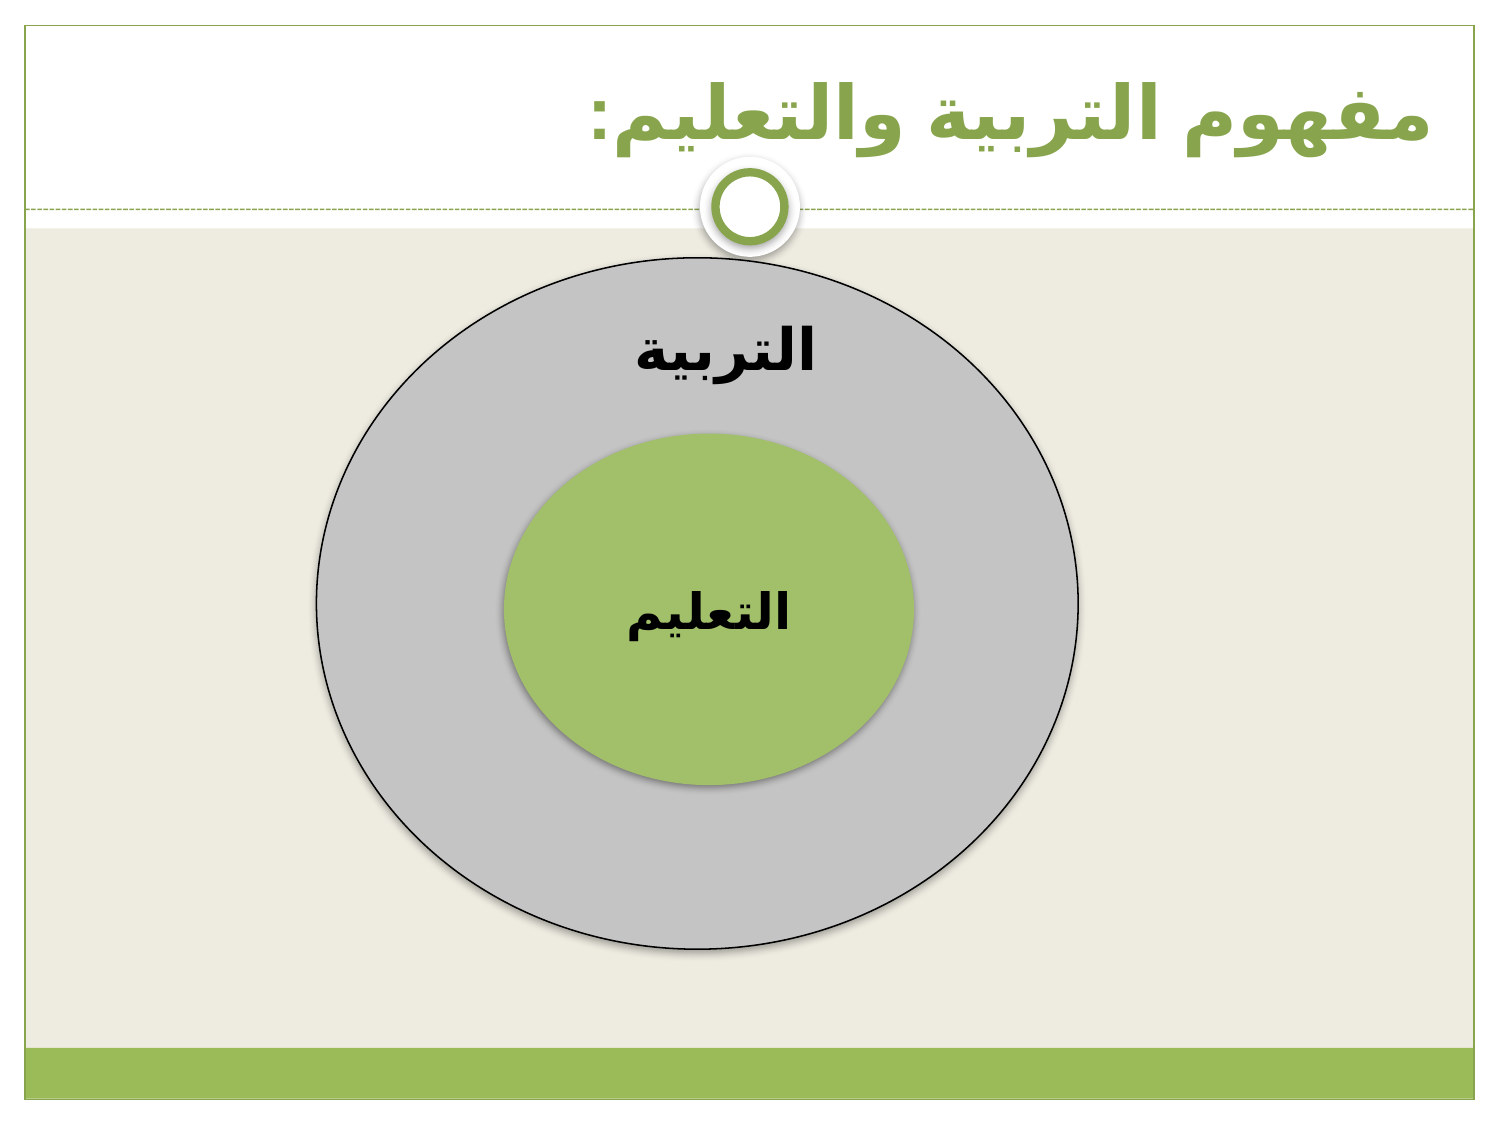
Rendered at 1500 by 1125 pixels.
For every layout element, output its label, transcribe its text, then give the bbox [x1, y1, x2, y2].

text_box [315, 257, 1079, 950]
text_box التربية [480, 304, 832, 390]
title مفهوم التربية والتعليم: [49, 37, 1450, 162]
text_box التعليم [503, 433, 915, 786]
